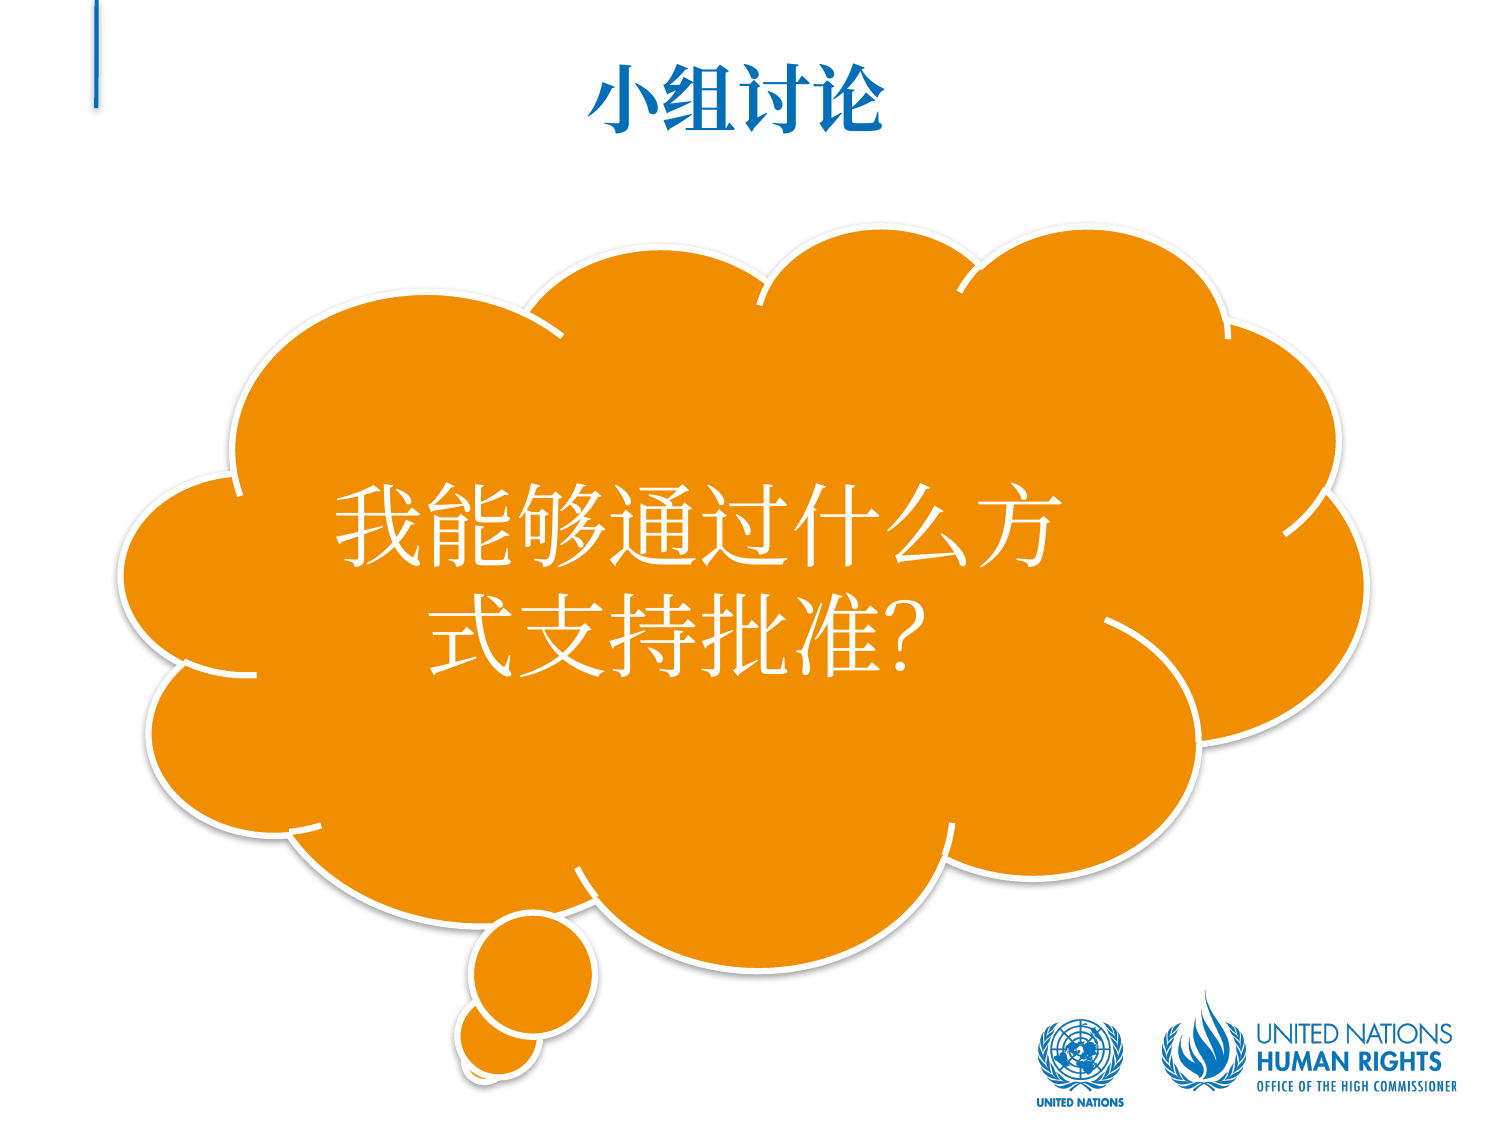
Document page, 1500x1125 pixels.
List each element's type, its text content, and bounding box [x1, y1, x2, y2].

text_box [166, 282, 544, 490]
picture [1037, 990, 1457, 1107]
title 小组讨论 [121, 45, 1437, 224]
text_box [166, 802, 474, 1070]
text_box 我能够通过什么方式支持批准？ [117, 223, 1370, 1086]
text_box [537, 700, 1325, 1070]
text_box [1216, 282, 1325, 377]
